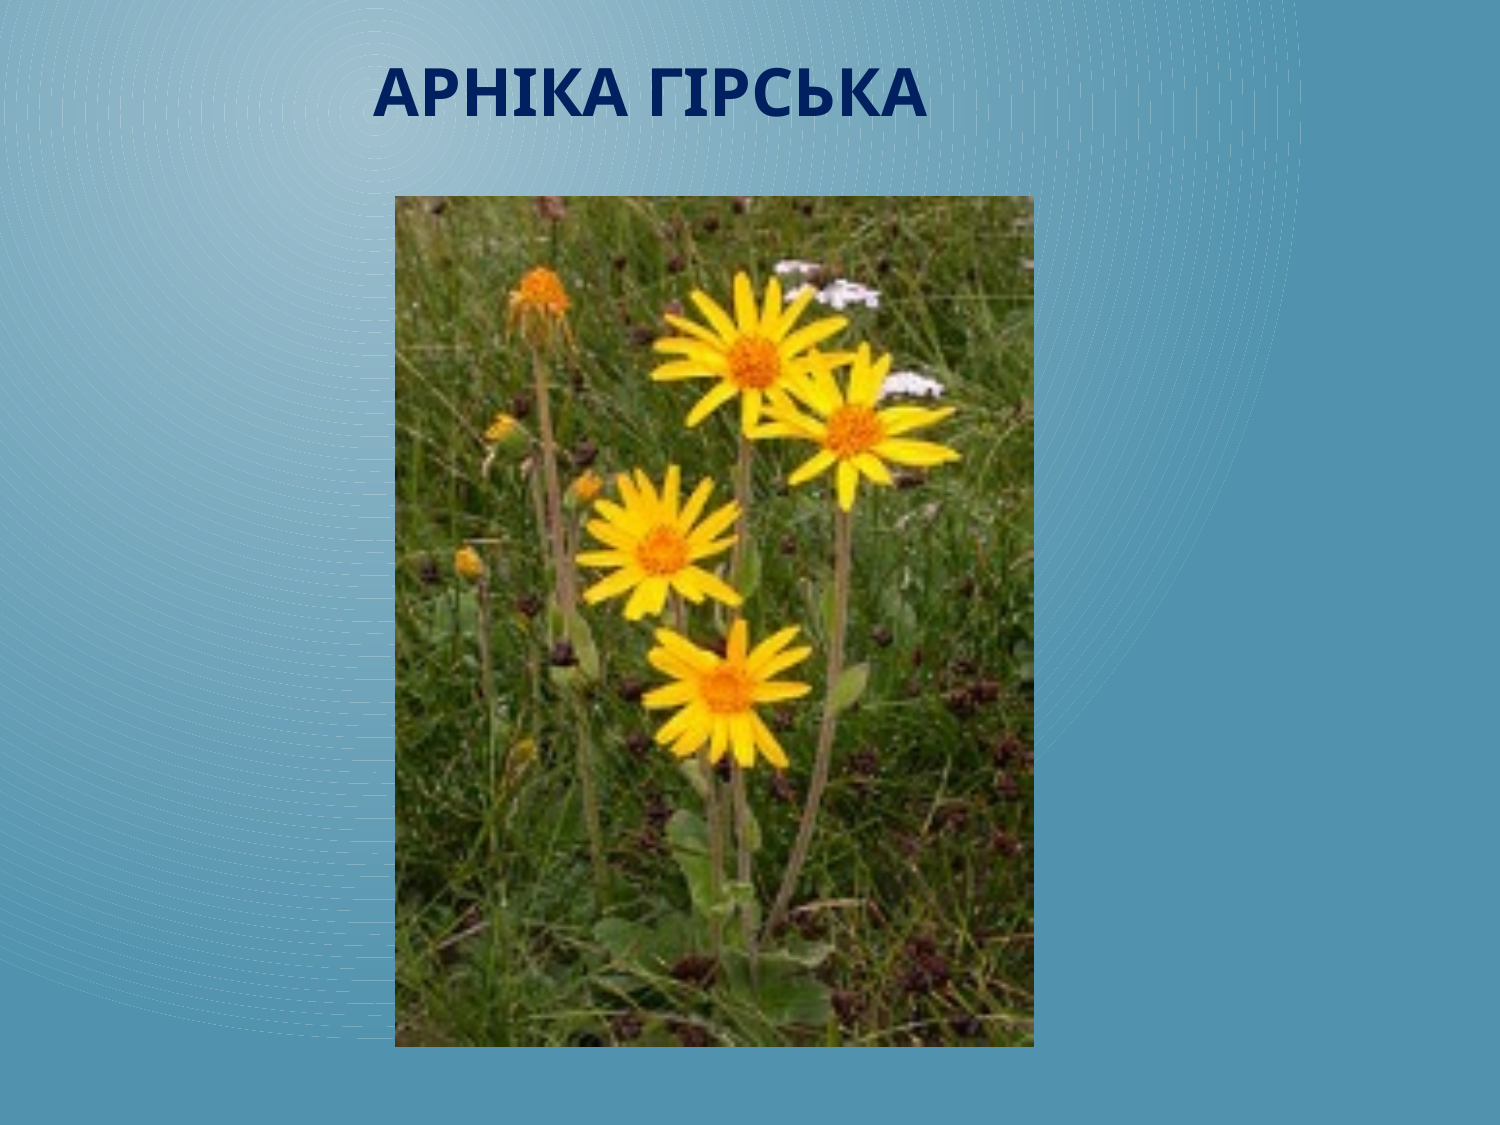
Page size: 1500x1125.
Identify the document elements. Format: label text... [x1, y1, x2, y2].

title Арніка гірська [289, 42, 1302, 175]
picture [395, 195, 1034, 1047]
